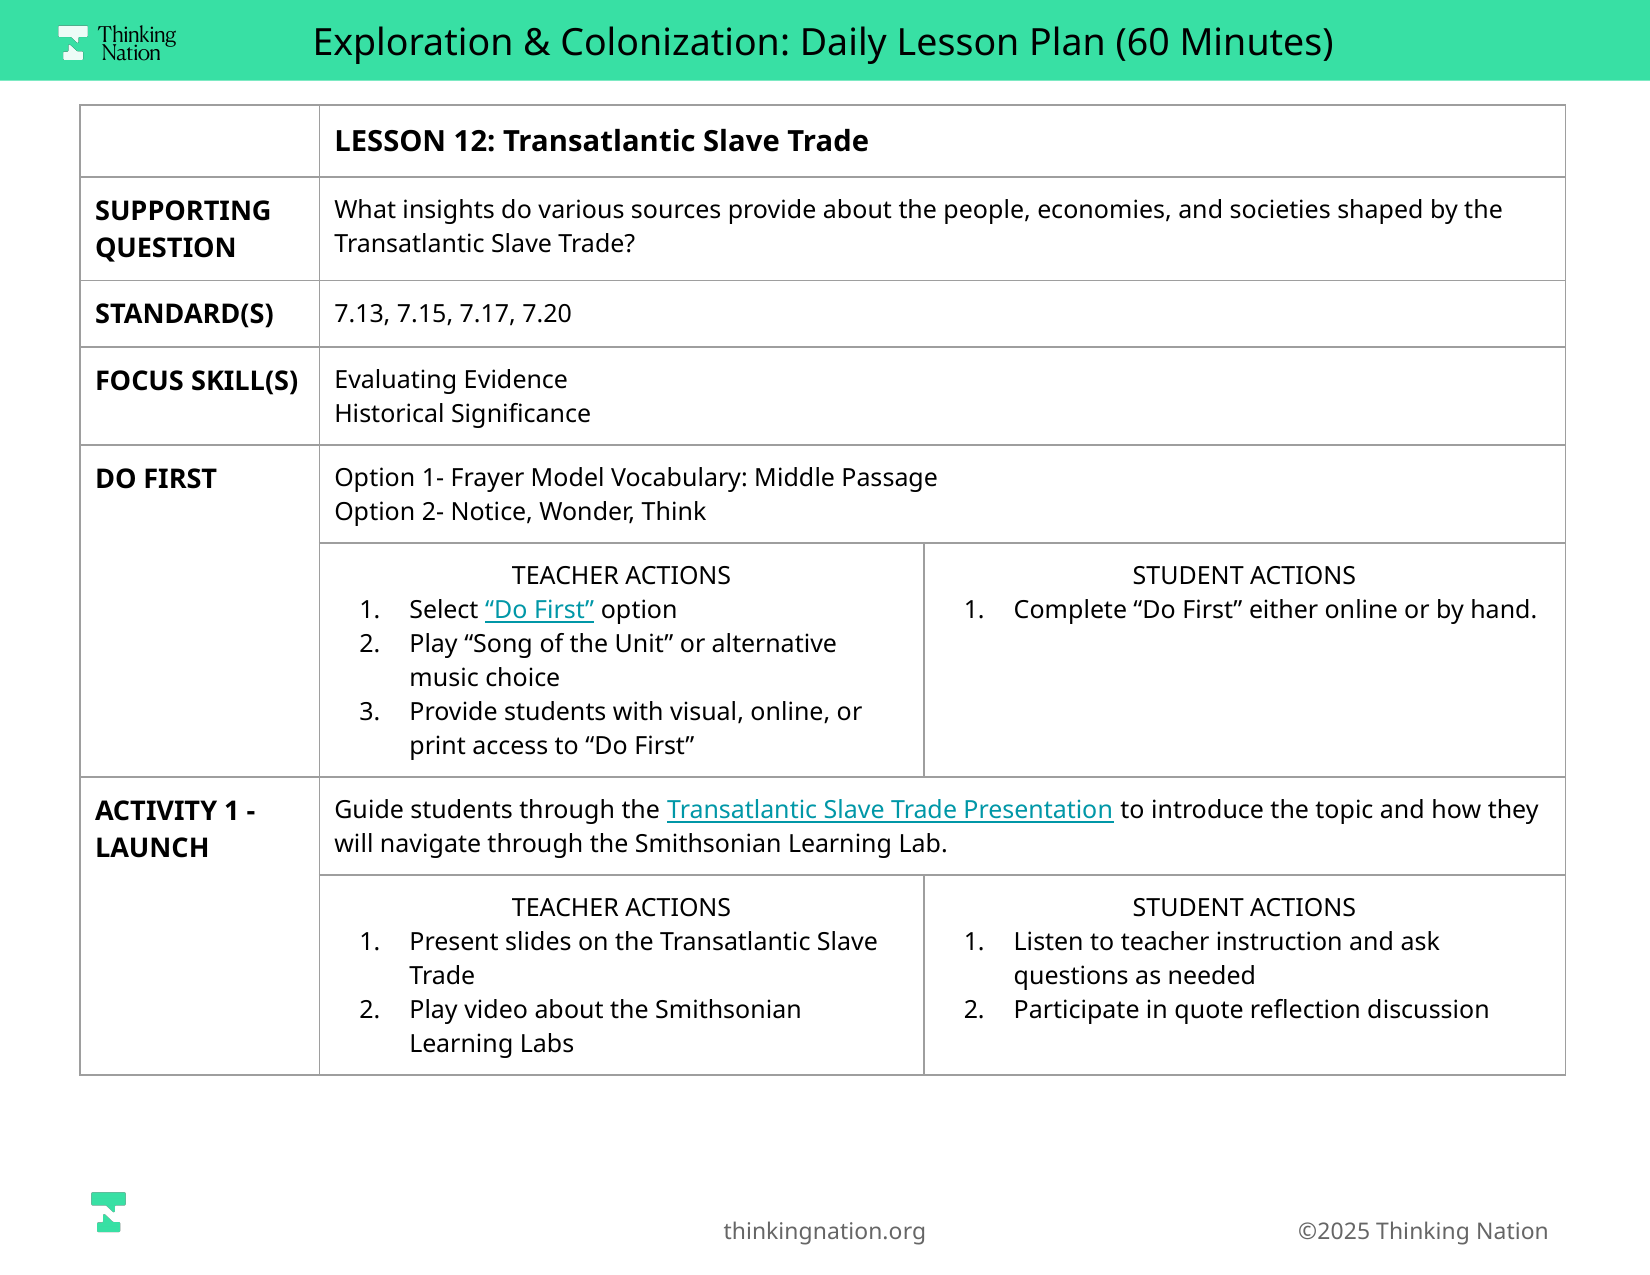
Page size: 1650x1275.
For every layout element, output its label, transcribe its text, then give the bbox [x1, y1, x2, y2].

table_cell SUPPORTING QUESTION [81, 178, 319, 280]
picture [45, 14, 180, 71]
table_cell TEACHER ACTIONS Present slides on the Transatlantic Slave Trade Play video about the Smithsonian Learning Labs [320, 876, 923, 1074]
table_cell FOCUS SKILL(S) [81, 348, 319, 444]
table_cell ACTIVITY 1 - LAUNCH [81, 778, 319, 1074]
text_box thinkingnation.org [629, 1200, 1021, 1240]
picture [80, 1184, 136, 1240]
table_cell Option 1- Frayer Model Vocabulary: Middle Passage Option 2- Notice, Wonder, Think [320, 446, 1565, 542]
table_header LESSON 12: Transatlantic Slave Trade [320, 106, 1565, 176]
table_cell Guide students through the Transatlantic Slave Trade Presentation to introduce the topic and how they will navigate through the Smithsonian Learning Lab. [320, 778, 1565, 874]
table_cell Evaluating Evidence Historical Significance [320, 348, 1565, 444]
table_header [81, 106, 319, 176]
table_cell STUDENT ACTIONS Complete “Do First” either online or by hand. [925, 544, 1565, 776]
table_cell TEACHER ACTIONS Select “Do First” option Play “Song of the Unit” or alternative music choice Provide students with visual, online, or print access to “Do First” [320, 544, 923, 776]
table_cell What insights do various sources provide about the people, economies, and societies shaped by the Transatlantic Slave Trade? [320, 178, 1565, 280]
table_cell DO FIRST [81, 446, 319, 776]
text_box Exploration & Colonization: Daily Lesson Plan (60 Minutes) [0, 0, 1650, 81]
table_cell STUDENT ACTIONS Listen to teacher instruction and ask questions as needed Participate in quote reflection discussion [925, 876, 1565, 1074]
table_cell 7.13, 7.15, 7.17, 7.20 [320, 281, 1565, 346]
table_cell STANDARD(S) [81, 281, 319, 346]
text_box ©2025 Thinking Nation [1174, 1200, 1566, 1240]
